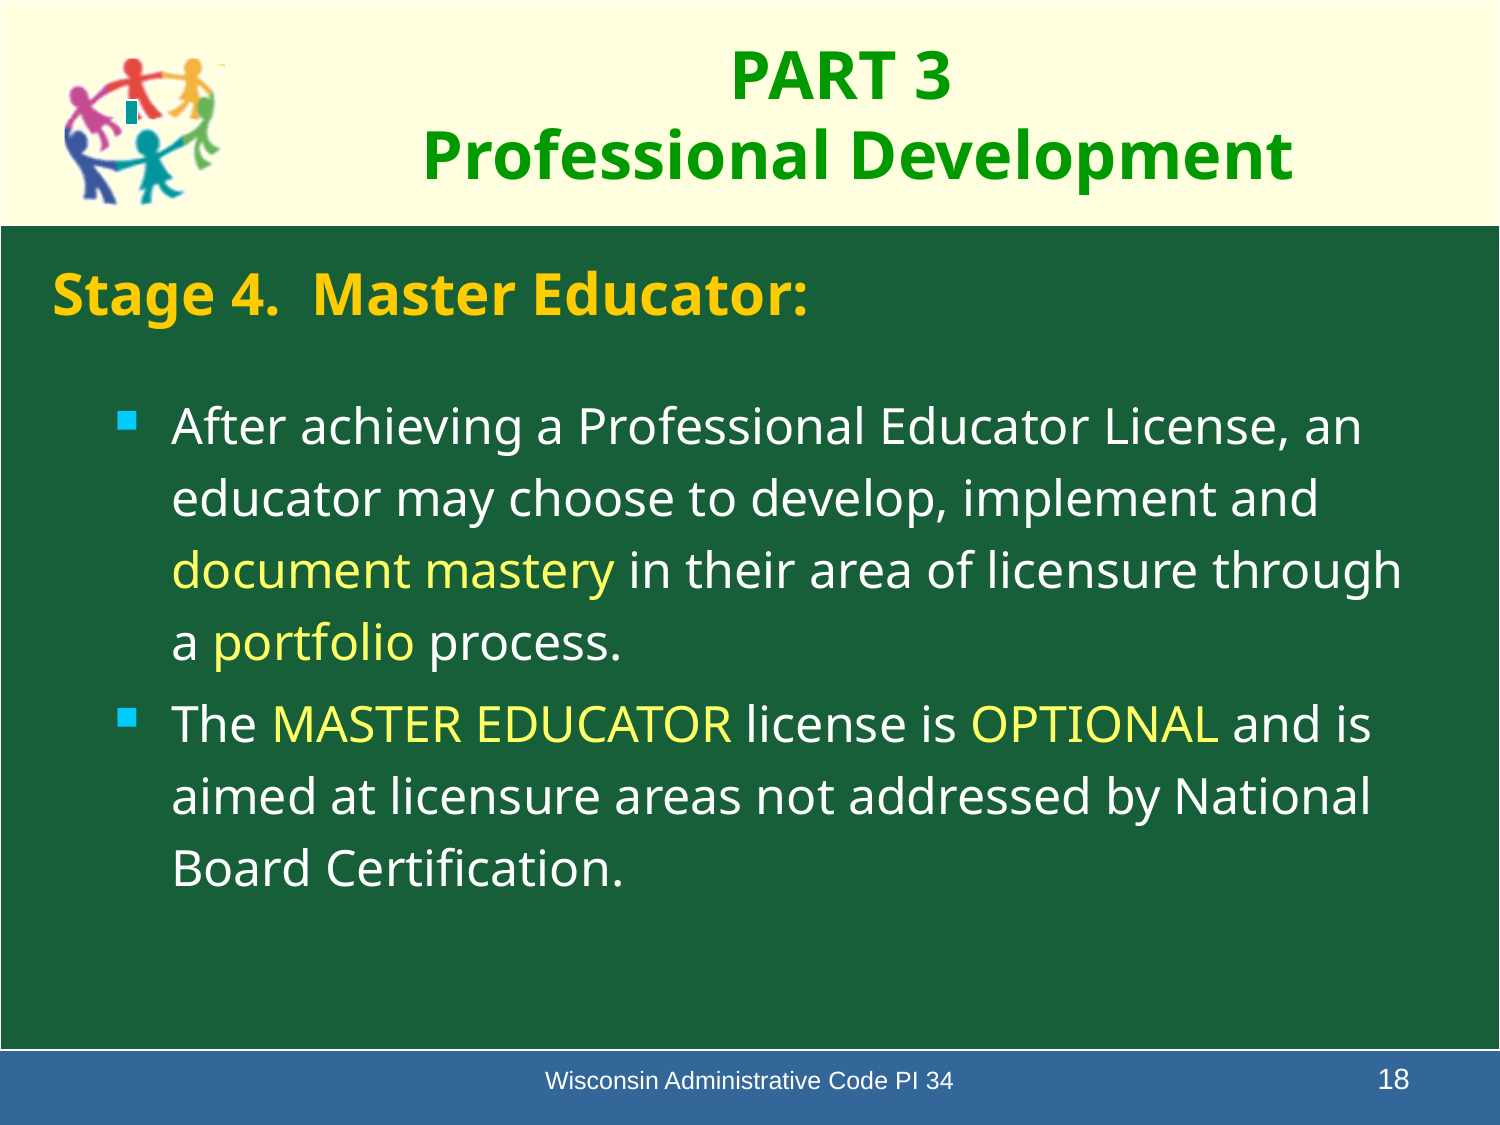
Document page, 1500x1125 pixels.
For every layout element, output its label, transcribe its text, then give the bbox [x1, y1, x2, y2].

title PART 3 Professional Development [237, 24, 1463, 201]
footer Wisconsin Administrative Code PI 34 [512, 1051, 988, 1103]
text_box Stage 4. Master Educator: [37, 249, 1463, 335]
list After achieving a Professional Educator License, an educator may choose to develop, implement and document mastery in their area of licensure through a portfolio process. The MASTER EDUCATOR license is OPTIONAL and is aimed at licensure areas not addressed by National Board Certification. [99, 374, 1451, 1051]
slide_number 18 [1074, 1051, 1426, 1103]
text_box [0, 224, 1500, 1050]
picture [50, 37, 225, 212]
